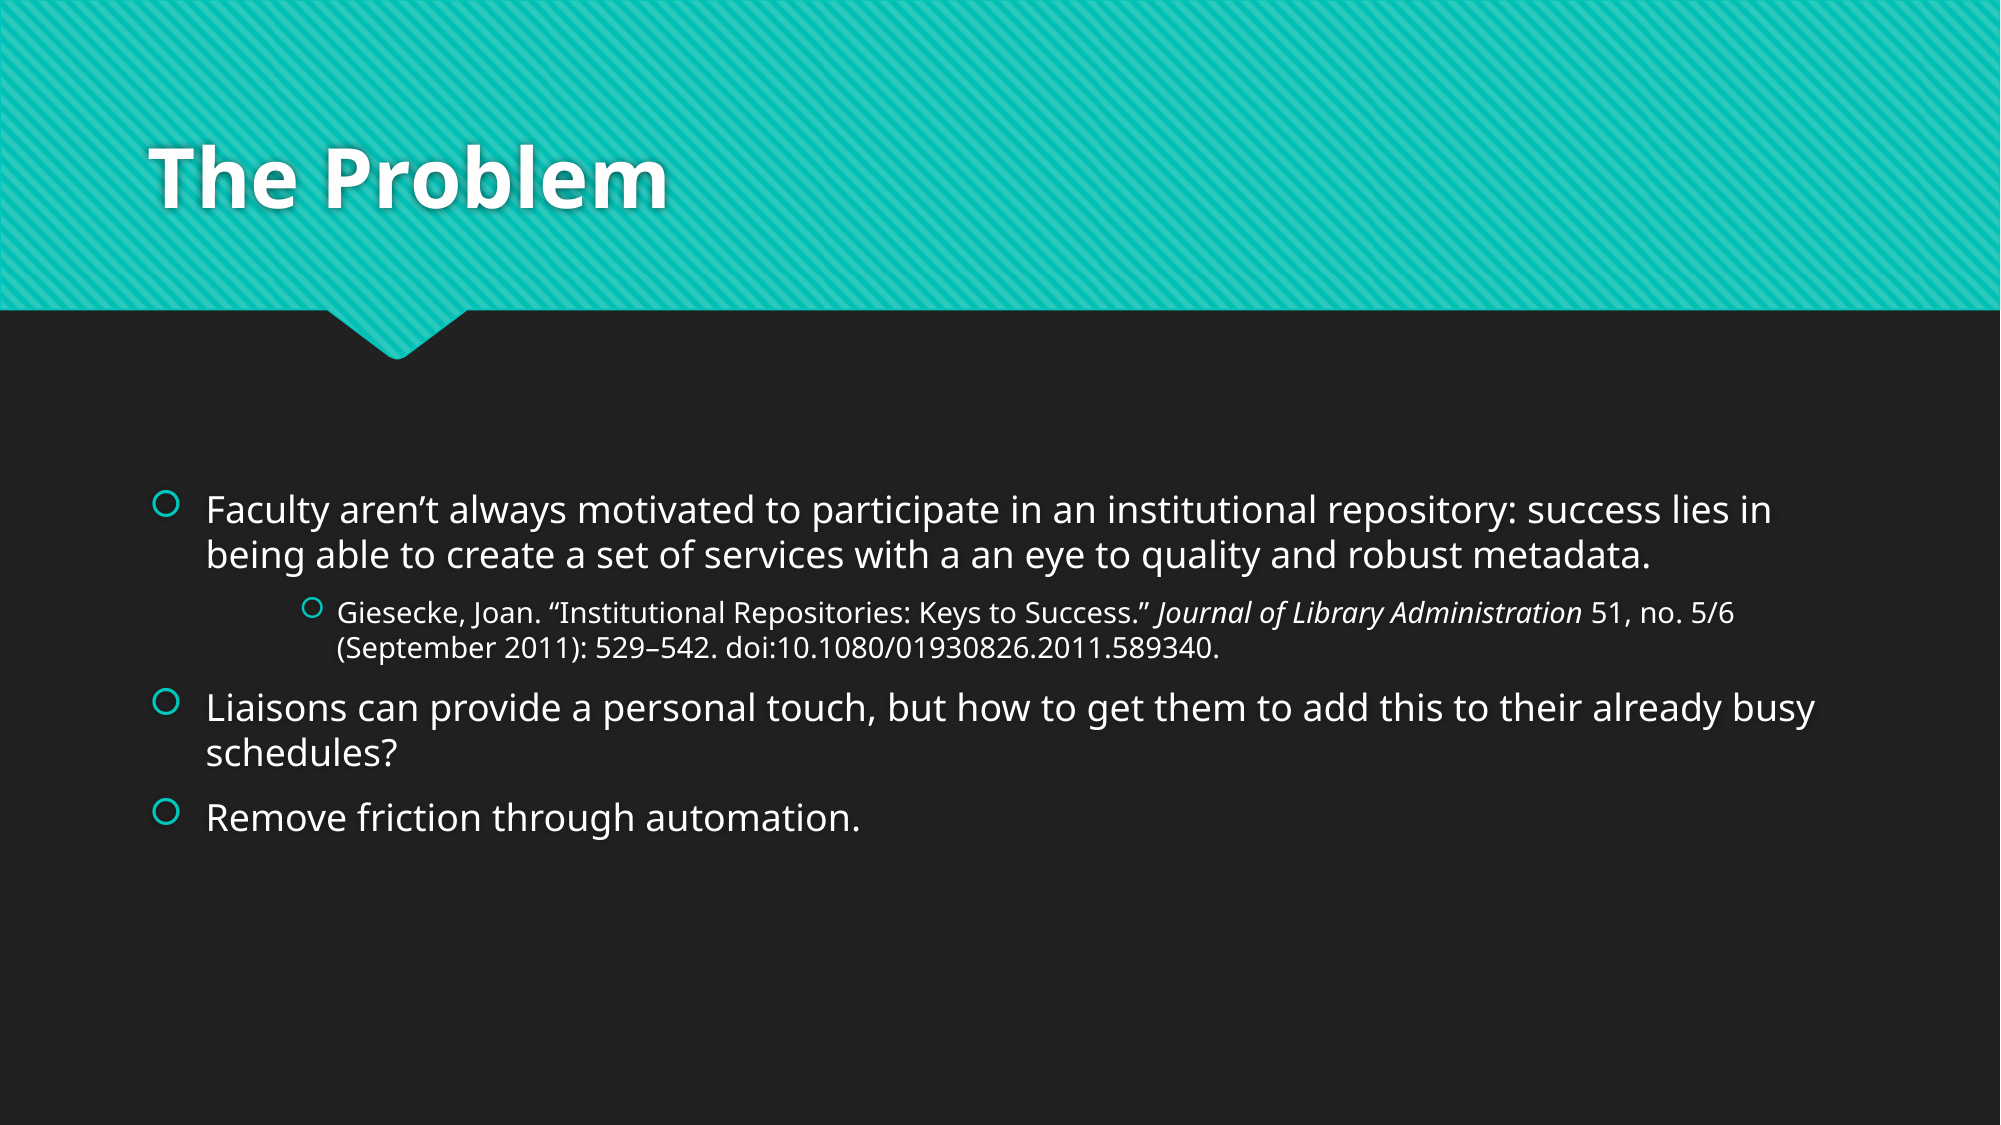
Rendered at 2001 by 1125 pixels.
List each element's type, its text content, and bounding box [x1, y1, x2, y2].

list Faculty aren’t always motivated to participate in an institutional repository: success lies in being able to create a set of services with a an eye to quality and robust metadata. Giesecke, Joan. “Institutional Repositories: Keys to Success.” Journal of Library Administration 51, no. 5/6 (September 2011): 529–542. doi:10.1080/01930826.2011.589340. Liaisons can provide a personal touch, but how to get them to add this to their already busy schedules? Remove friction through automation. [134, 364, 1866, 962]
title The Problem [132, 73, 1868, 233]
